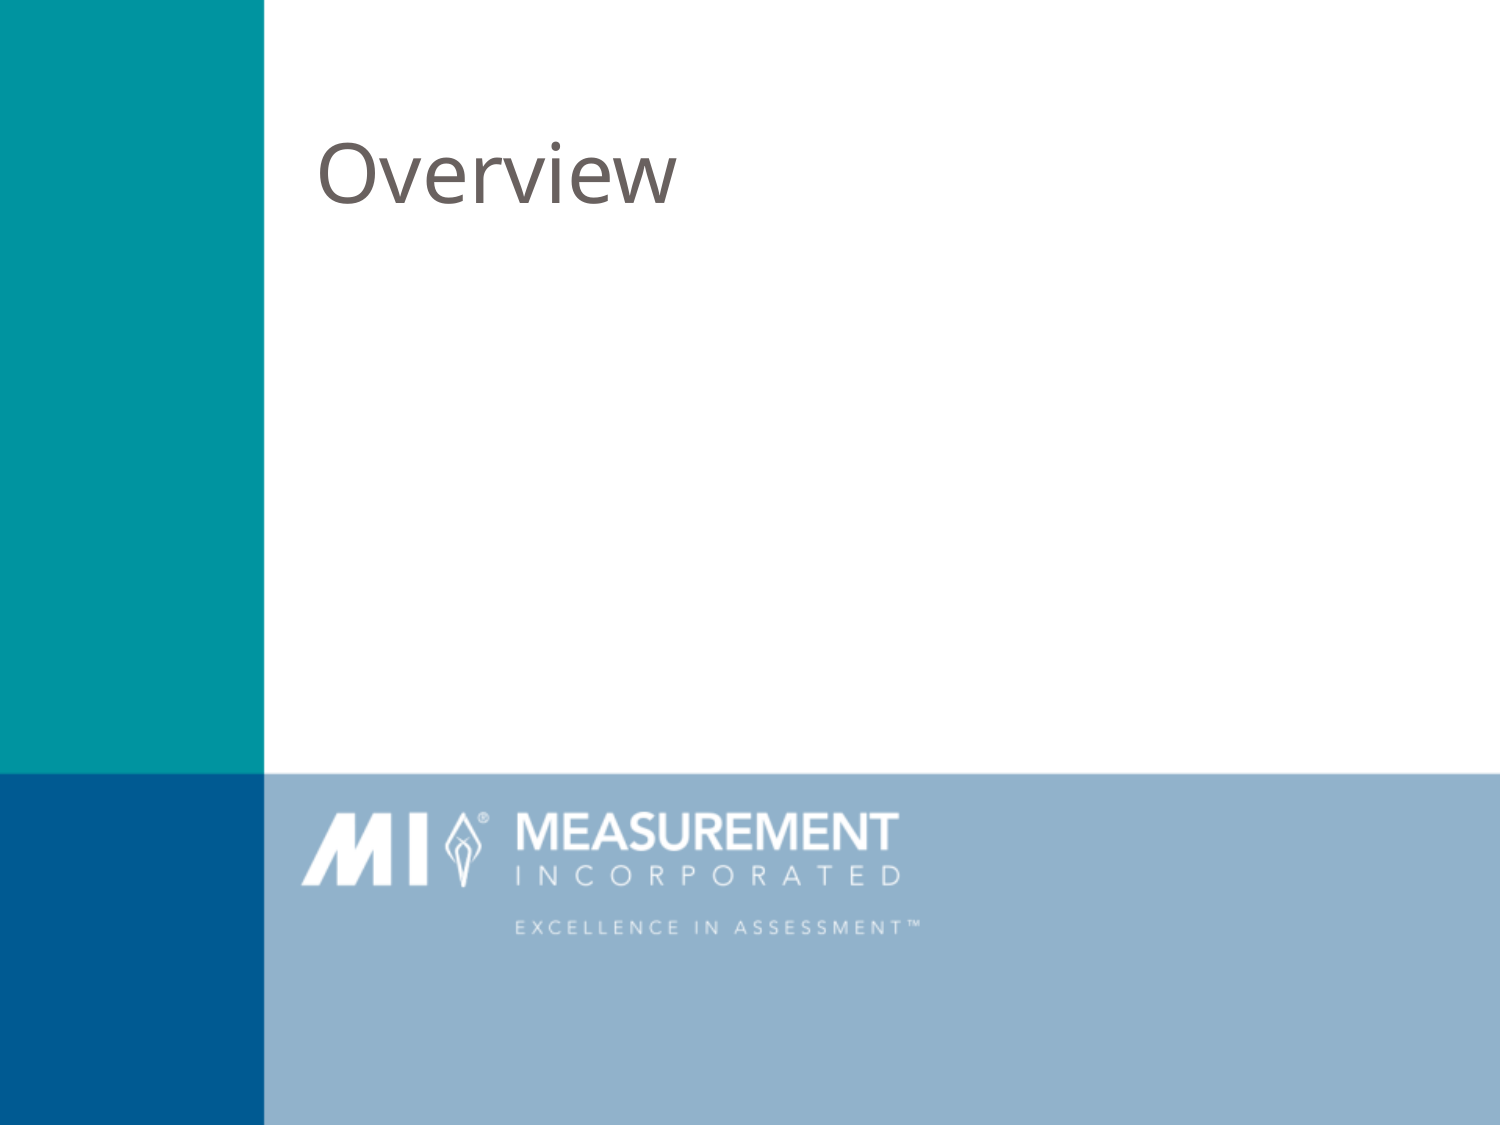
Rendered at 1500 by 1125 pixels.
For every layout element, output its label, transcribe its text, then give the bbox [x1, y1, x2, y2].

picture [0, 0, 1500, 1125]
list Overview [300, 112, 1300, 488]
